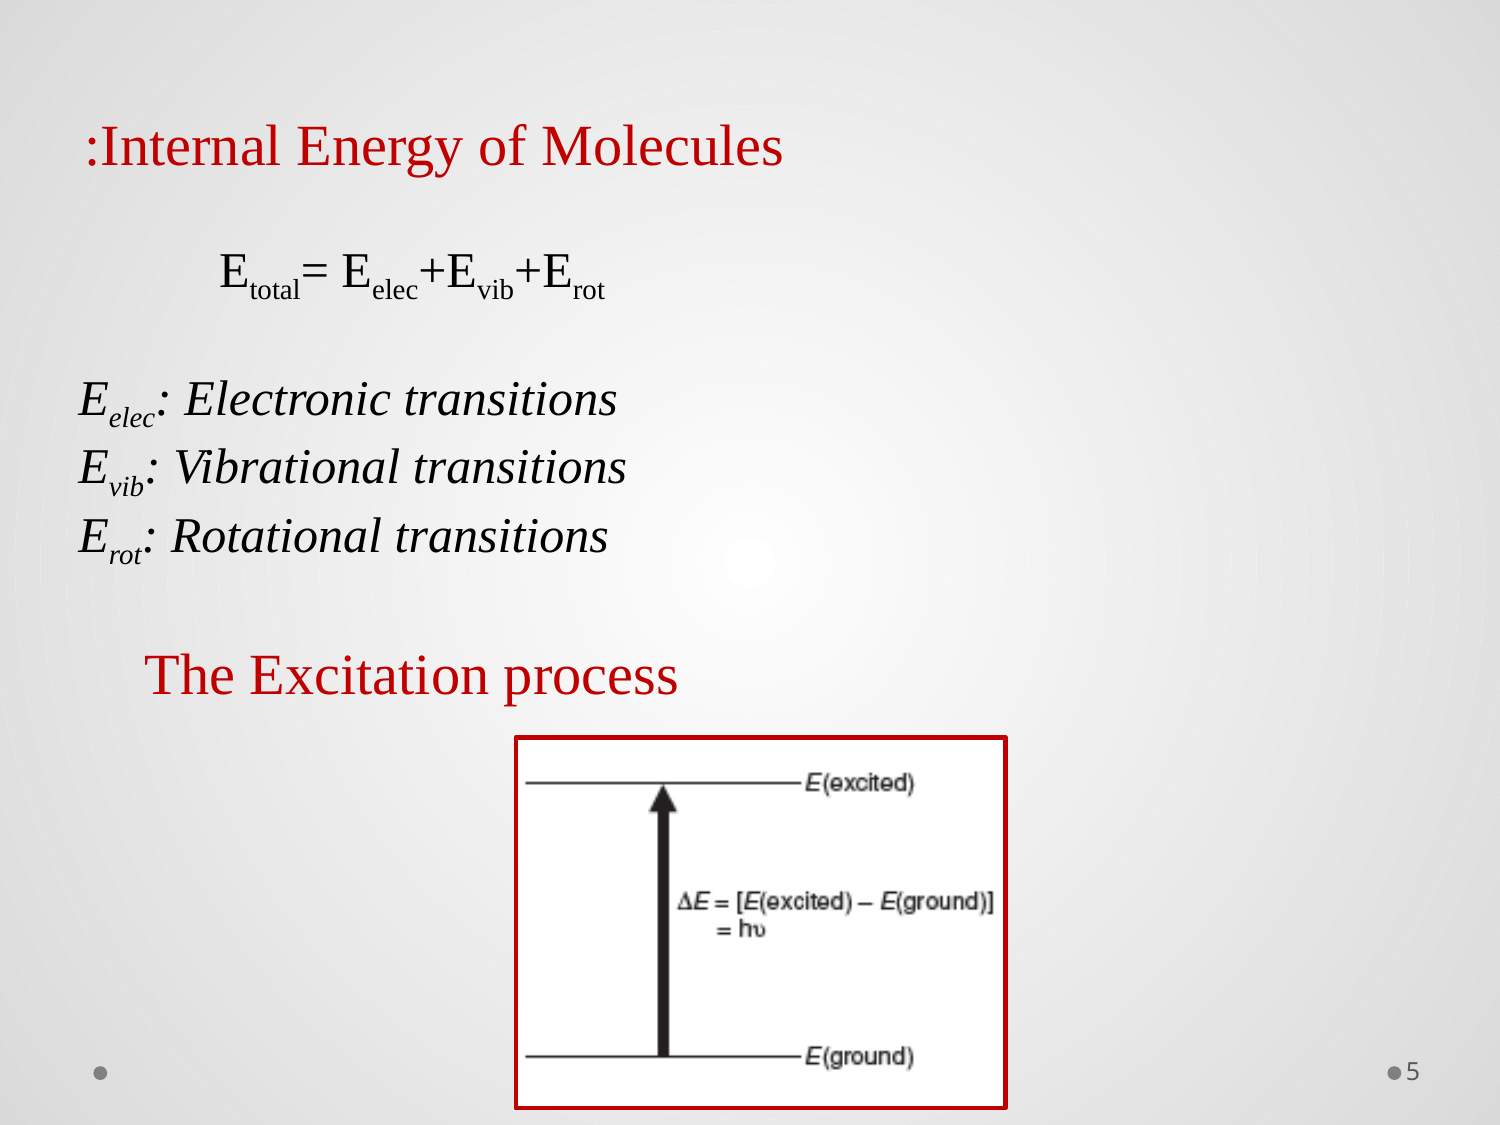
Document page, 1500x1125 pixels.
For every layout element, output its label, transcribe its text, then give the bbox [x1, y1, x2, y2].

slide_number 5 [1401, 1042, 1494, 1103]
text_box The Excitation process [130, 628, 695, 714]
text_box Etotal= Eelec+Evib+Erot Eelec: Electronic transitions Evib: Vibrational transitions Erot: Rotational transitions [63, 229, 761, 674]
text_box Internal Energy of Molecules: [69, 99, 800, 185]
picture [517, 739, 1004, 1106]
